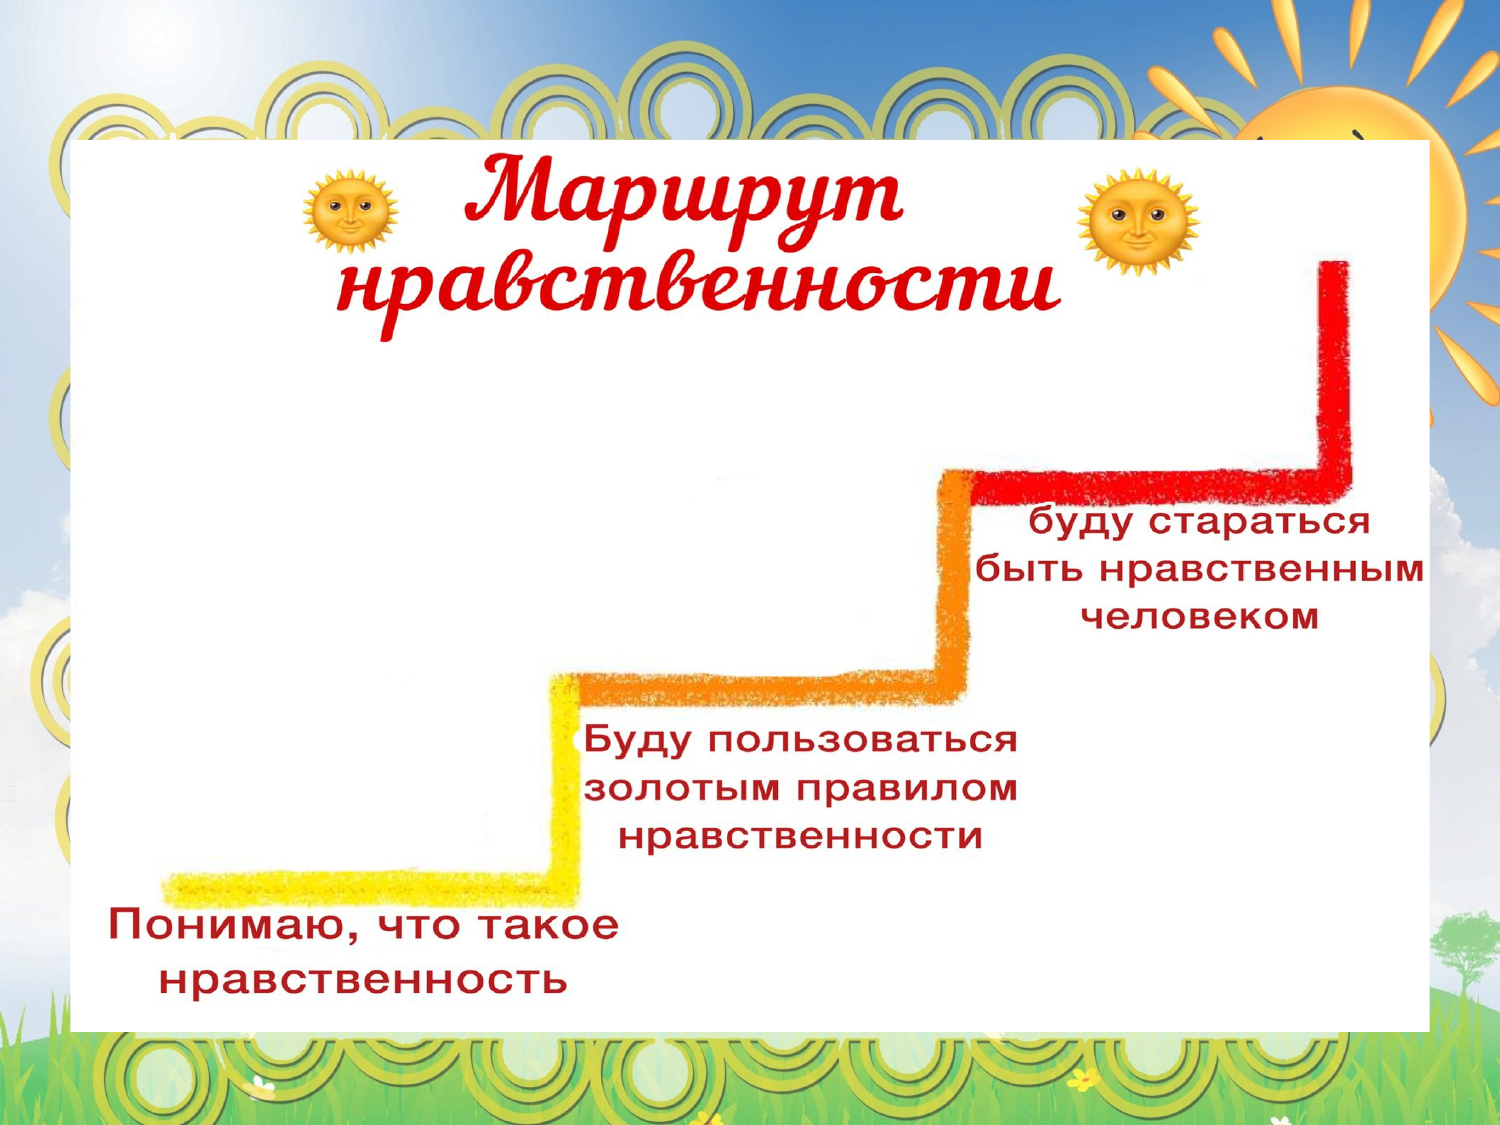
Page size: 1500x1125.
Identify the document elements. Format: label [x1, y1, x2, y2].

list [70, 140, 1430, 1032]
